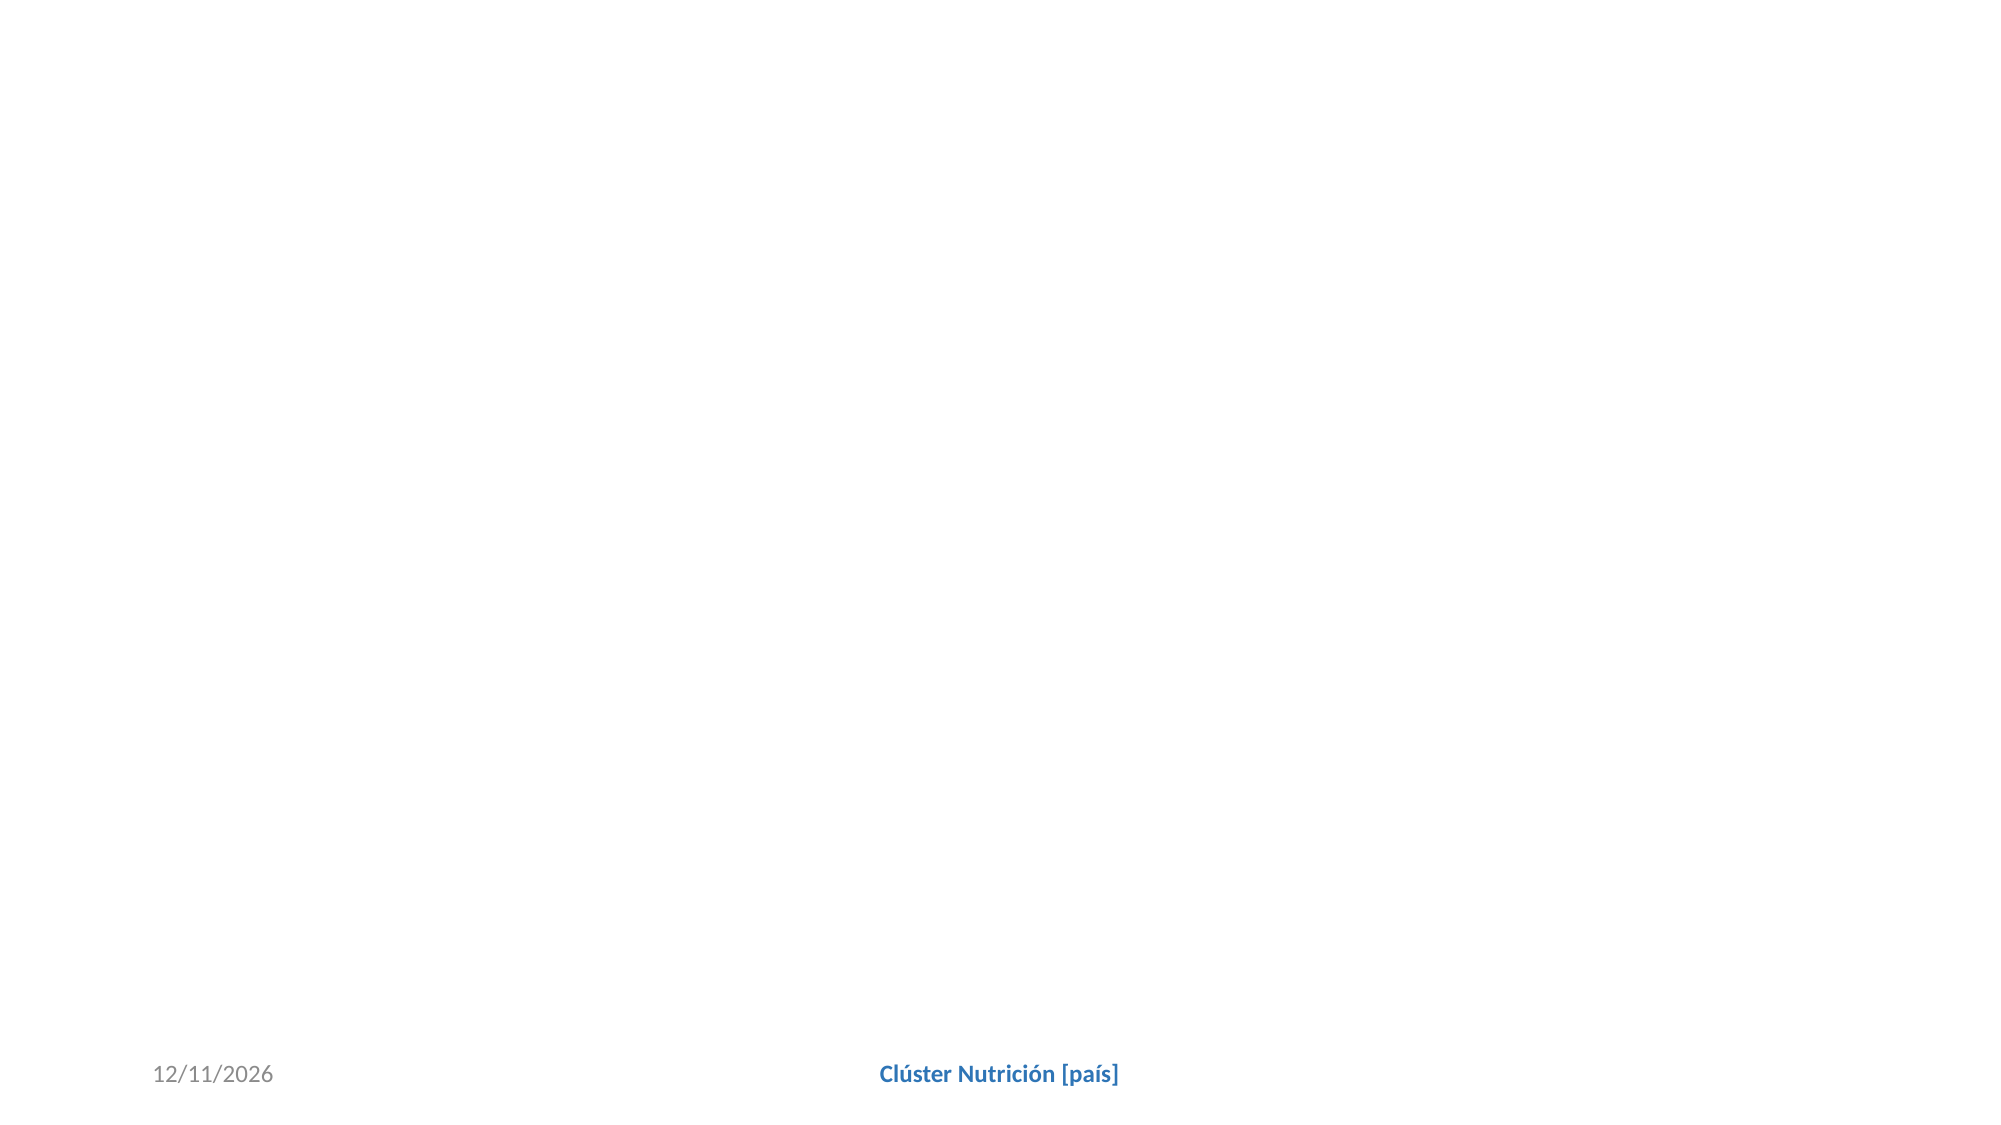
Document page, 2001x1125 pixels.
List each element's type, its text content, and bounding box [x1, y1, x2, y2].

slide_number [137, 1042, 588, 1103]
footer Clúster Nutrición [país] [662, 1042, 1338, 1103]
